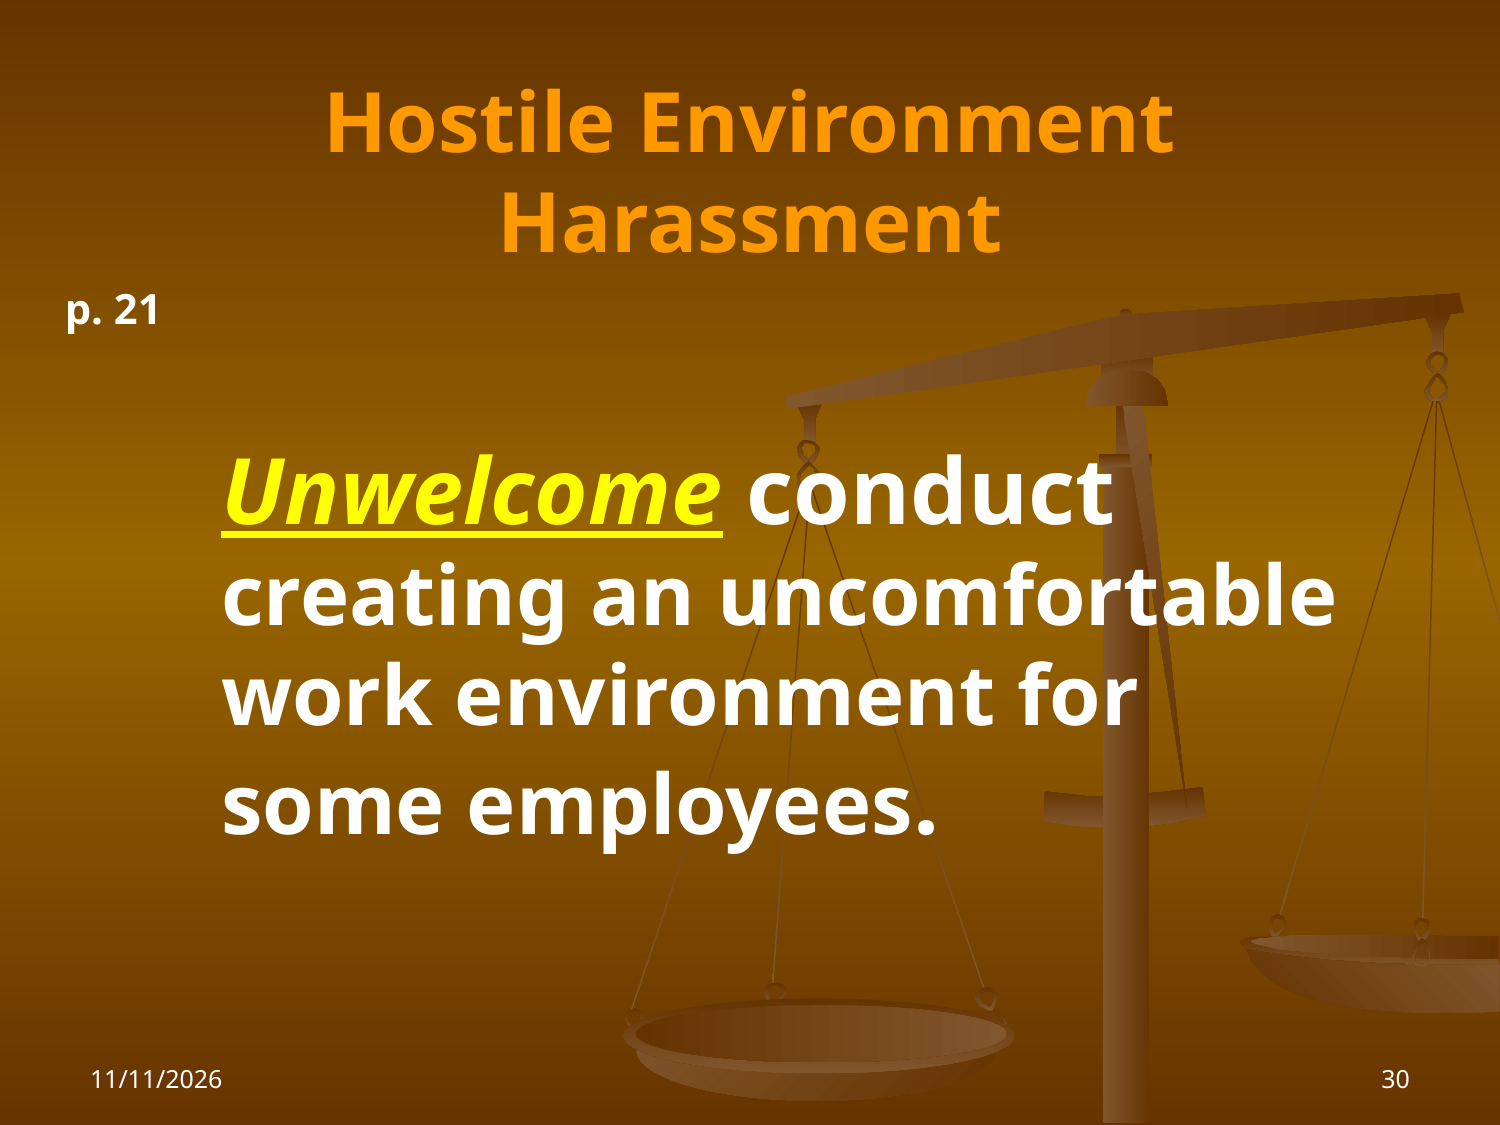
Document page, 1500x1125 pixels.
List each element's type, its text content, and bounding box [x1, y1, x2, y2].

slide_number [74, 1029, 426, 1106]
list Unwelcome conduct creating an uncomfortable work environment for some employees. [149, 424, 1388, 938]
slide_number 30 [1074, 1029, 1426, 1106]
text_box p. 21 [49, 275, 200, 340]
title Hostile Environment Harassment [74, 74, 1426, 263]
